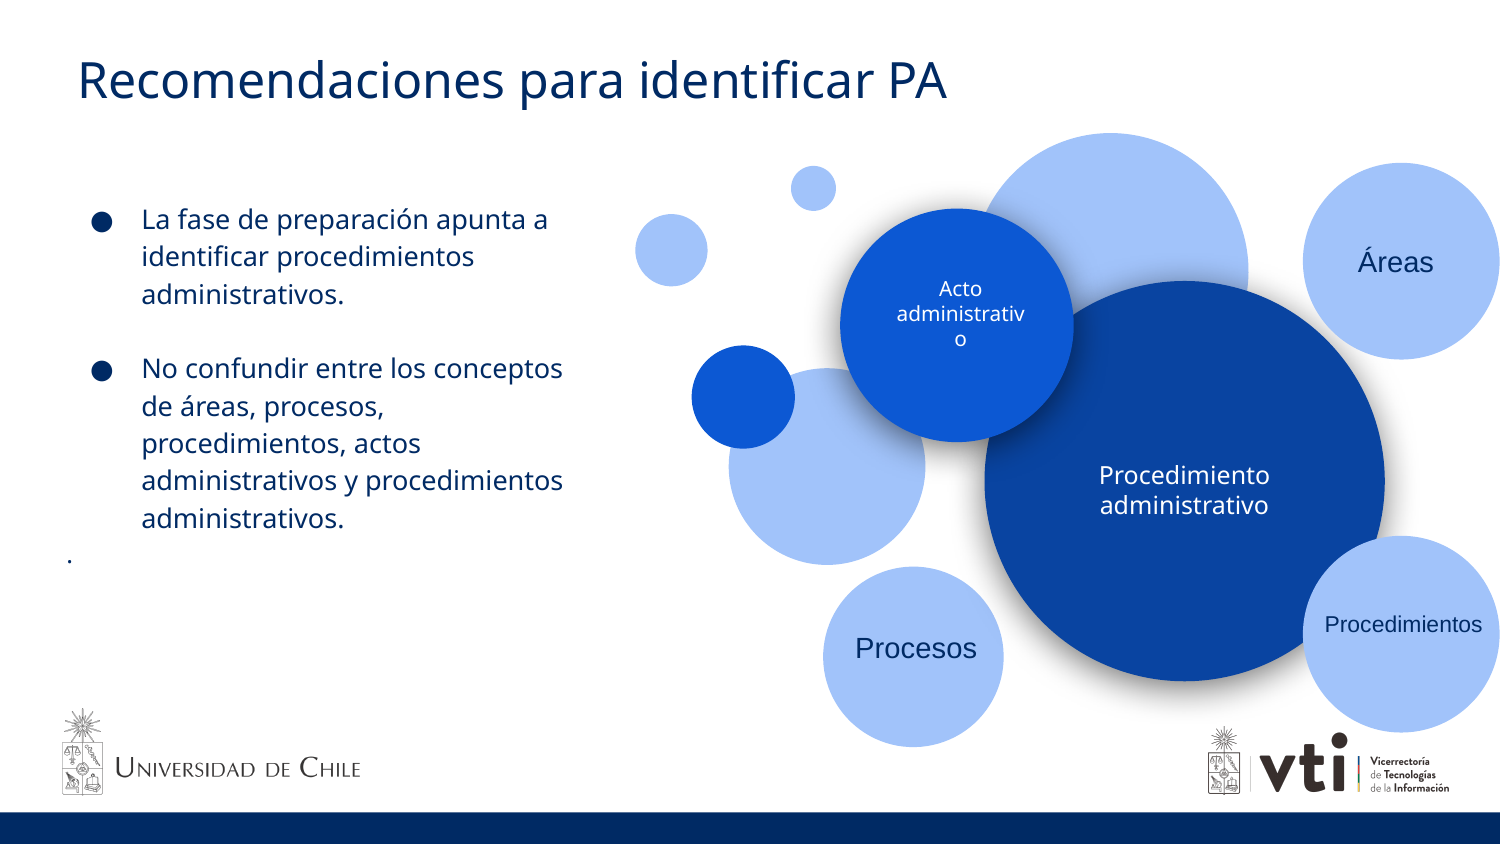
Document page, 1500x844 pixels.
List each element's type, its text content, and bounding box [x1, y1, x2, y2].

text_box La fase de preparación apunta a identificar procedimientos administrativos. No confundir entre los conceptos de áreas, procesos, procedimientos, actos administrativos y procedimientos administrativos. . [51, 182, 606, 652]
text_box [1389, 535, 1492, 595]
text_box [624, 93, 1288, 773]
text_box Recomendaciones para identificar PA [62, 39, 1250, 119]
text_box Procedimientos [1389, 595, 1500, 652]
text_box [839, 208, 1074, 443]
text_box Áreas [1342, 228, 1460, 294]
picture [62, 708, 360, 796]
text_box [984, 280, 1385, 682]
picture [1208, 726, 1449, 795]
text_box [1320, 652, 1498, 733]
text_box [1302, 162, 1500, 360]
